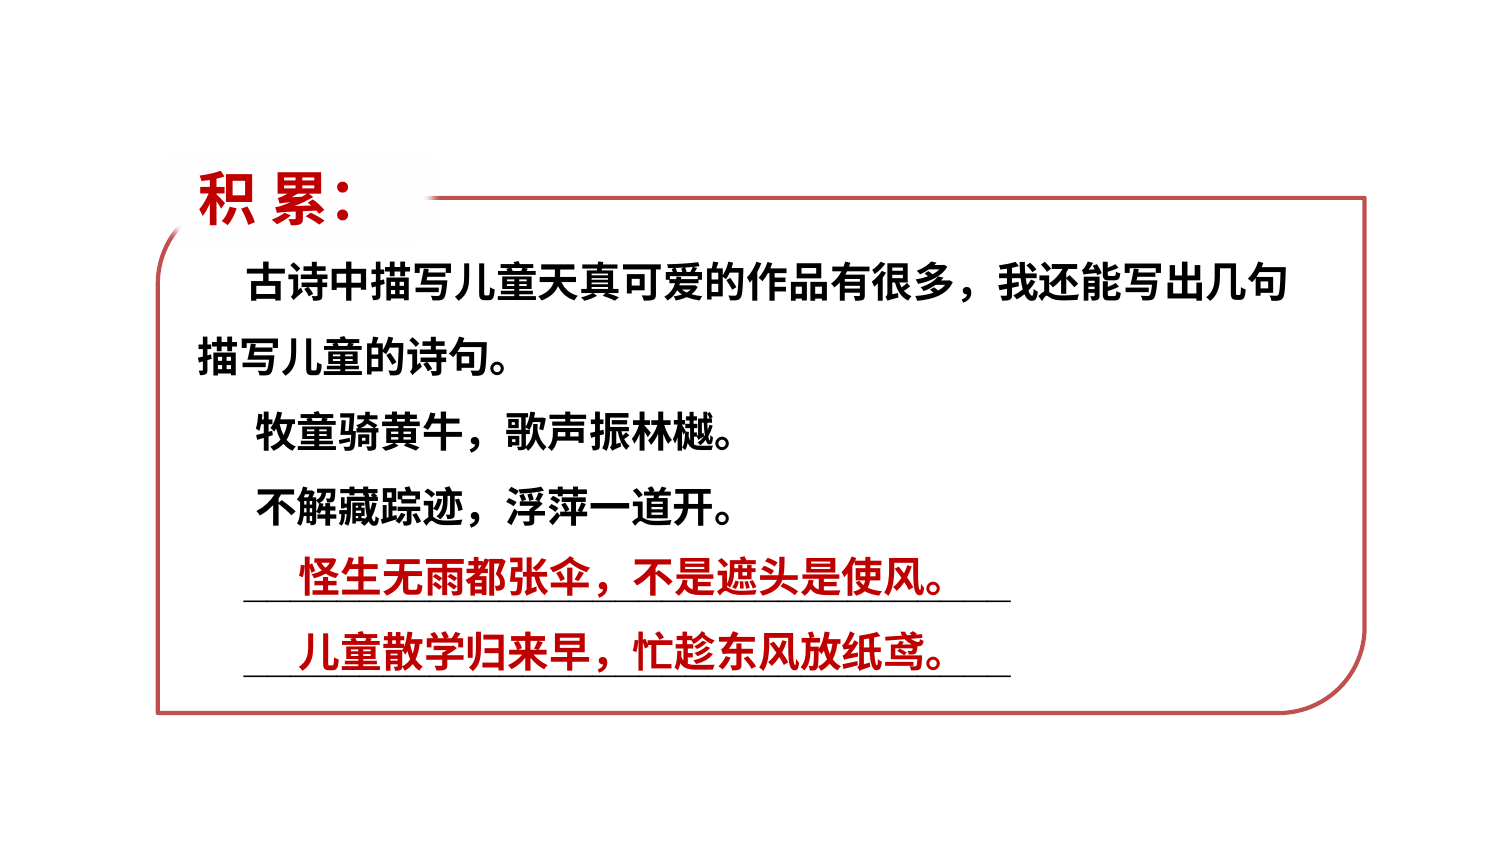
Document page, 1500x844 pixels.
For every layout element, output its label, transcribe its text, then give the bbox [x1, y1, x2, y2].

text_box 古诗中描写儿童天真可爱的作品有很多，我还能写出几句描写儿童的诗句。 牧童骑黄牛，歌声振林樾。 不解藏踪迹，浮萍一道开。 _________________________________ _________________________________ [155, 195, 1367, 716]
text_box 怪生无雨都张伞，不是遮头是使风。 儿童散学归来早，忙趁东风放纸鸢。 [284, 518, 1105, 684]
text_box 积 累： [173, 168, 432, 235]
